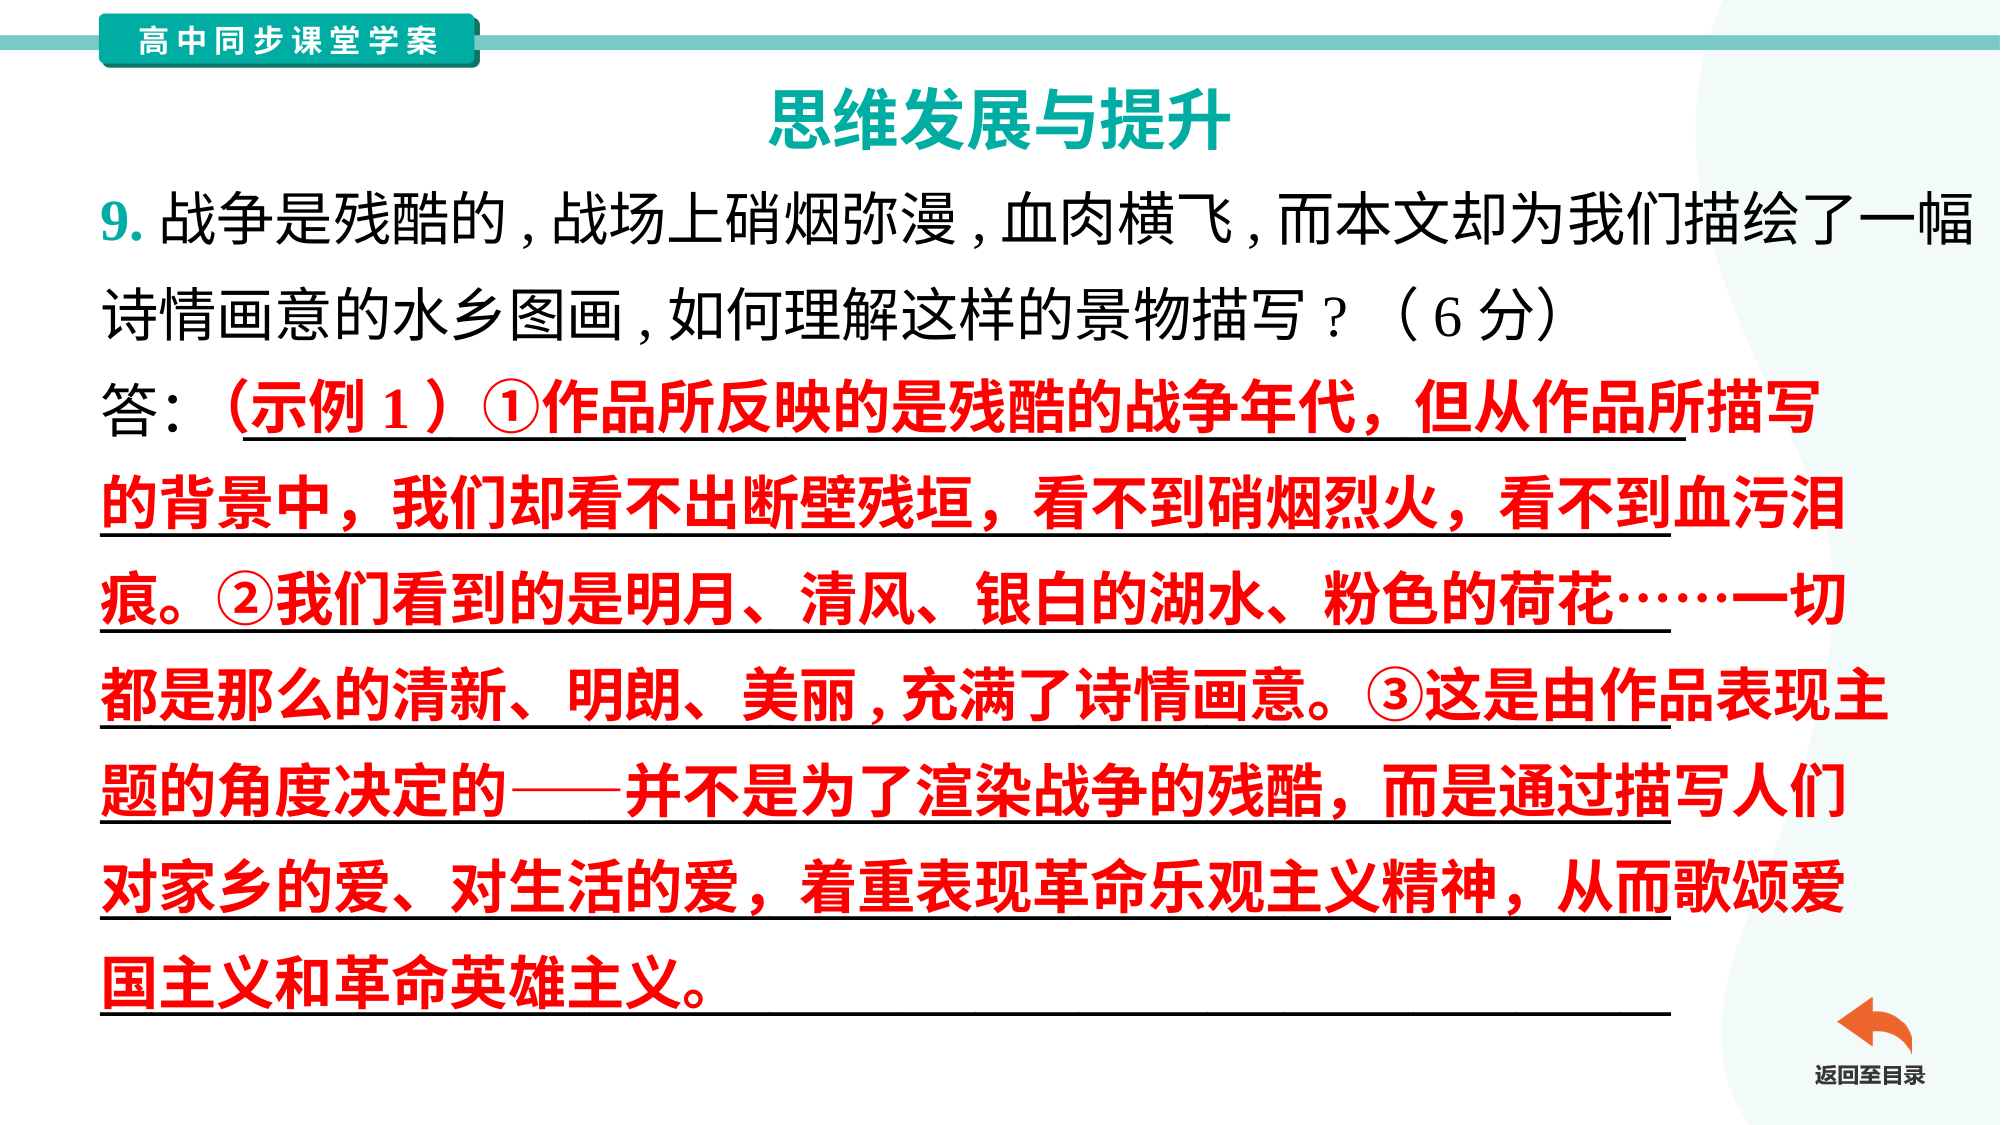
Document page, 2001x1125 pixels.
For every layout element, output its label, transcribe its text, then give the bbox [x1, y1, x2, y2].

text_box 思维发展与提升 [100, 76, 1899, 156]
text_box （示例1）①作品所反映的是残酷的战争年代，但从作品所描写 的背景中，我们却看不出断壁残垣，看不到硝烟烈火，看不到血污泪 痕。②我们看到的是明月、清风、银白的湖水、粉色的荷花……一切 都是那么的清新、明朗、美丽,充满了诗情画意。③这是由作品表现主 题的角度决定的——并不是为了渲染战争的残酷，而是通过描写人们 对家乡的爱、对生活的爱，着重表现革命乐观主义精神，从而歌颂爱 国主义和革命英雄主义。 [100, 344, 1899, 1016]
picture [0, 0, 2000, 1125]
text_box 9.战争是残酷的,战场上硝烟弥漫,血肉横飞,而本文却为我们描绘了一幅 诗情画意的水乡图画,如何理解这样的景物描写?（6分） 答： ________________________________________________________ _____________________________________________________________ _____________________________________________________________ _____________________________________________________________ _____________________________________________________________ _____________________________________________________________ _____________________________________________________________ [100, 156, 1899, 344]
